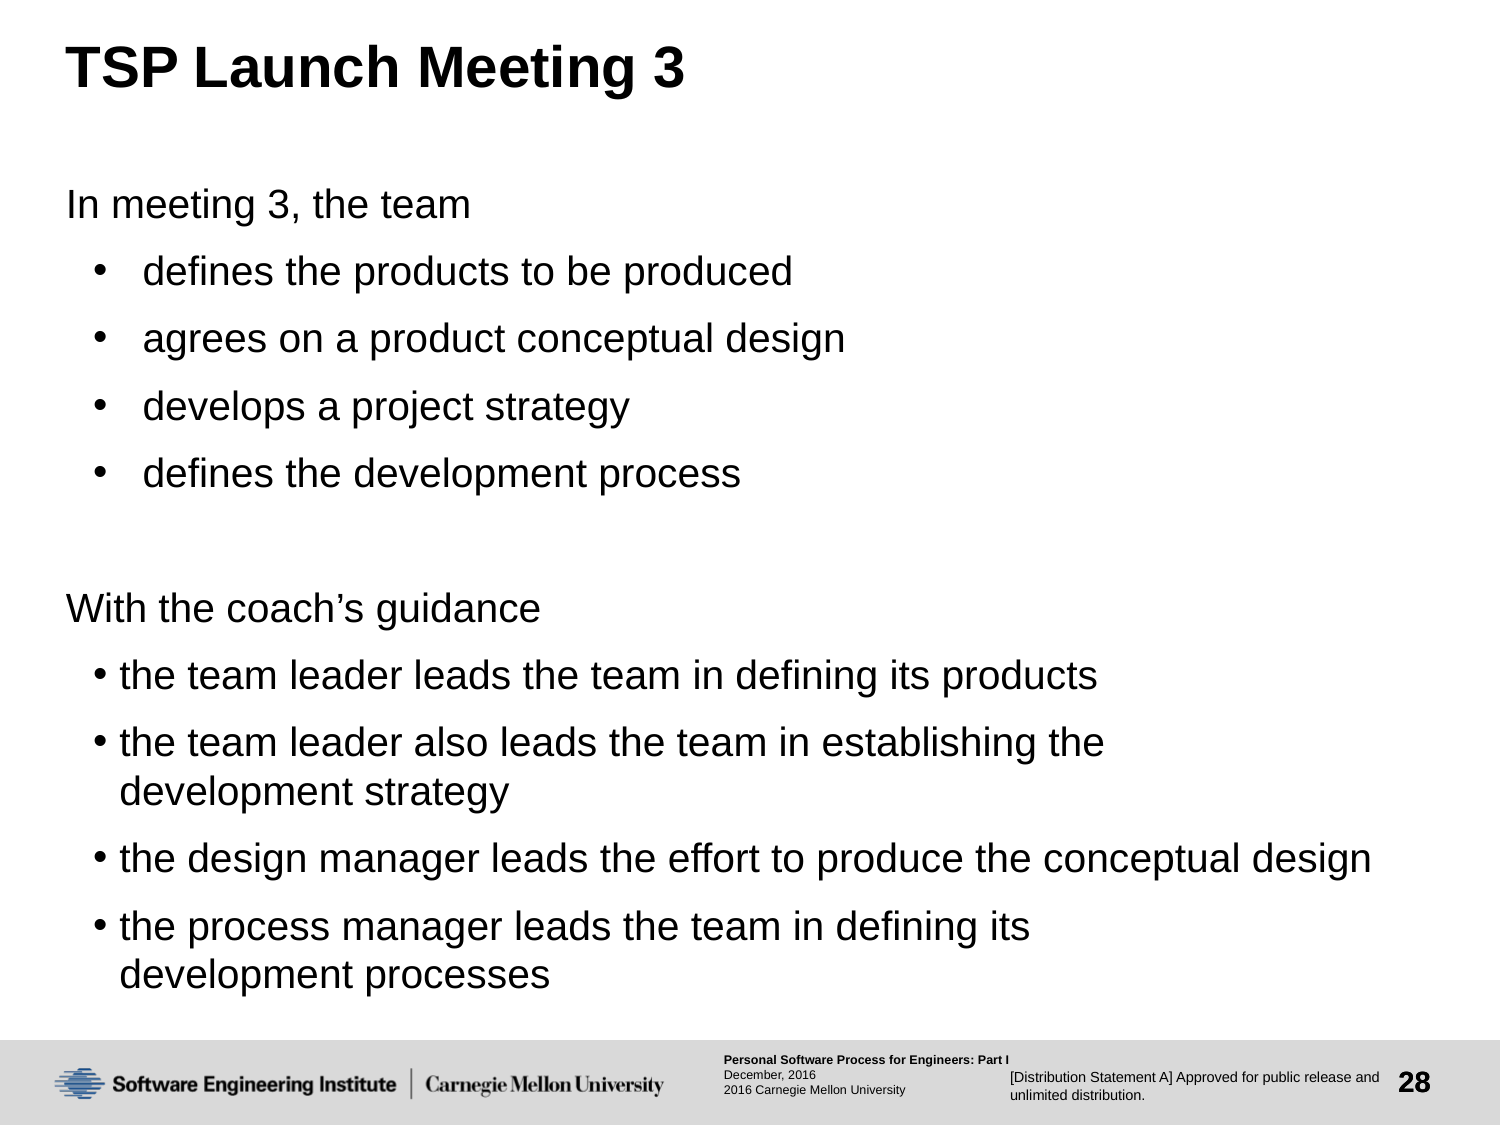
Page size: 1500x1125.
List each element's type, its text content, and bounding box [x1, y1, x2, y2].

list In meeting 3, the team defines the products to be produced agrees on a product conceptual design develops a project strategy defines the development process With the coach’s guidance the team leader leads the team in defining its products the team leader also leads the team in establishing the development strategy the design manager leads the effort to produce the conceptual design the process manager leads the team in defining its development processes [65, 177, 1431, 1000]
title TSP Launch Meeting 3 [65, 37, 1313, 148]
picture [46, 1061, 673, 1104]
